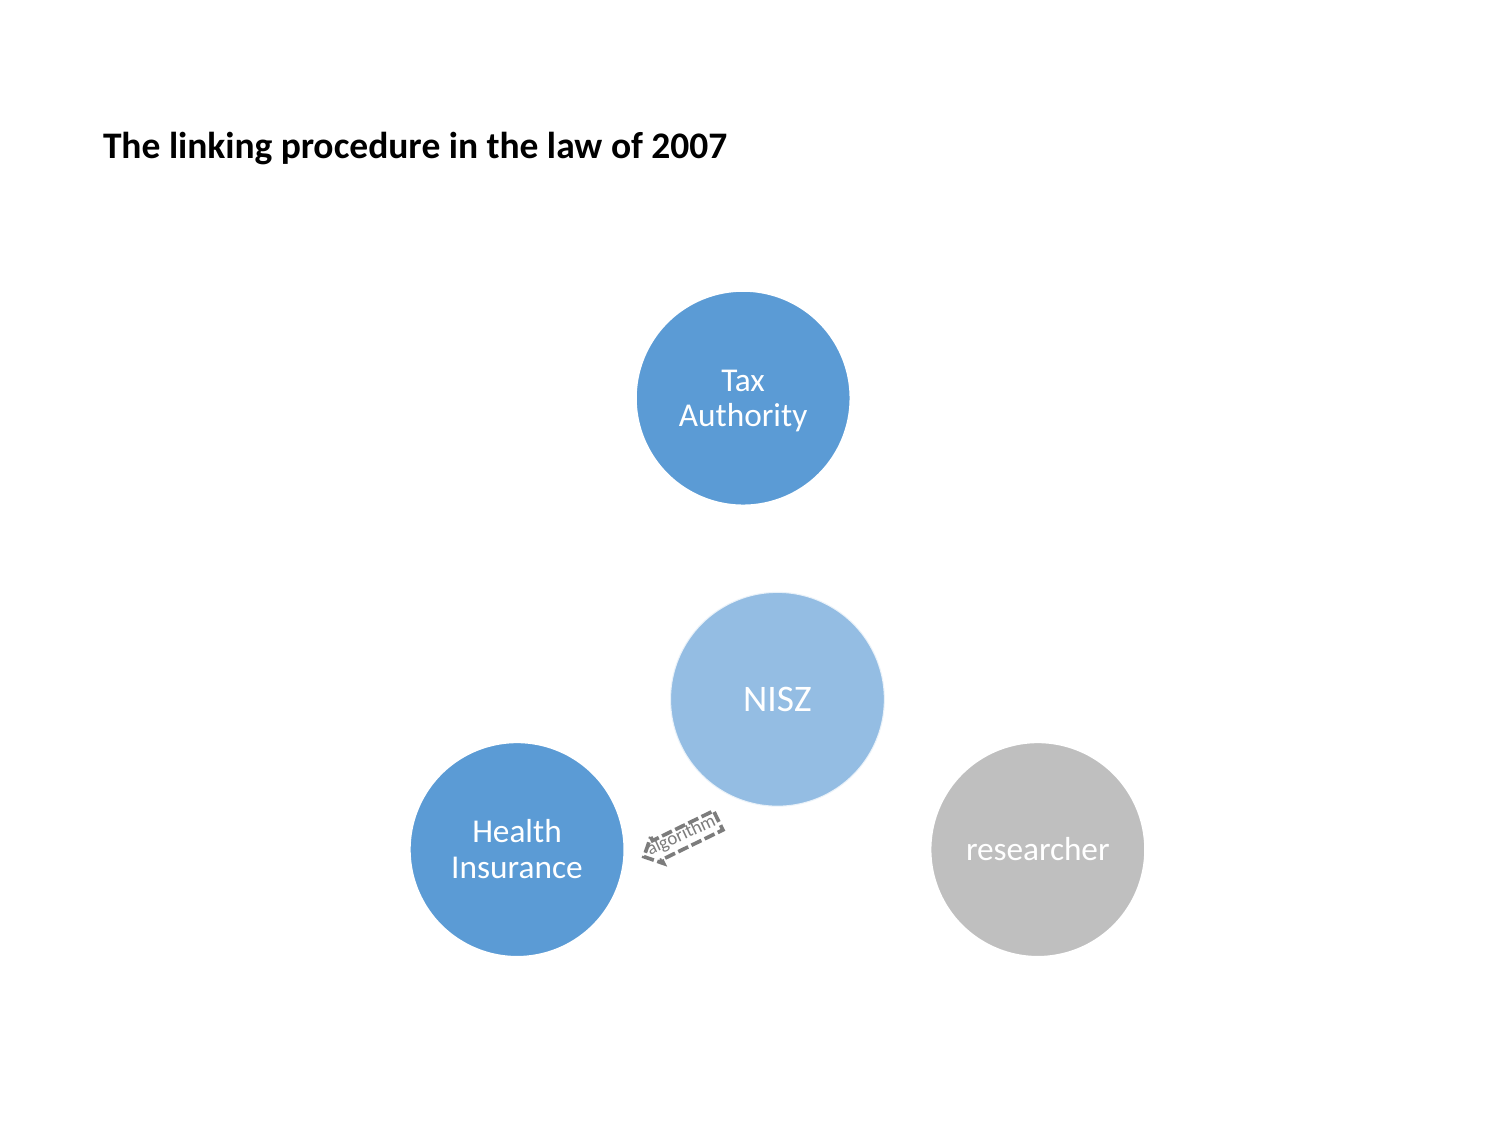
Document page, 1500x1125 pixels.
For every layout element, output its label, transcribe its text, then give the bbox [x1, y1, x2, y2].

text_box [277, 290, 1278, 958]
text_box The linking procedure in the law of 2007 [88, 113, 1412, 399]
